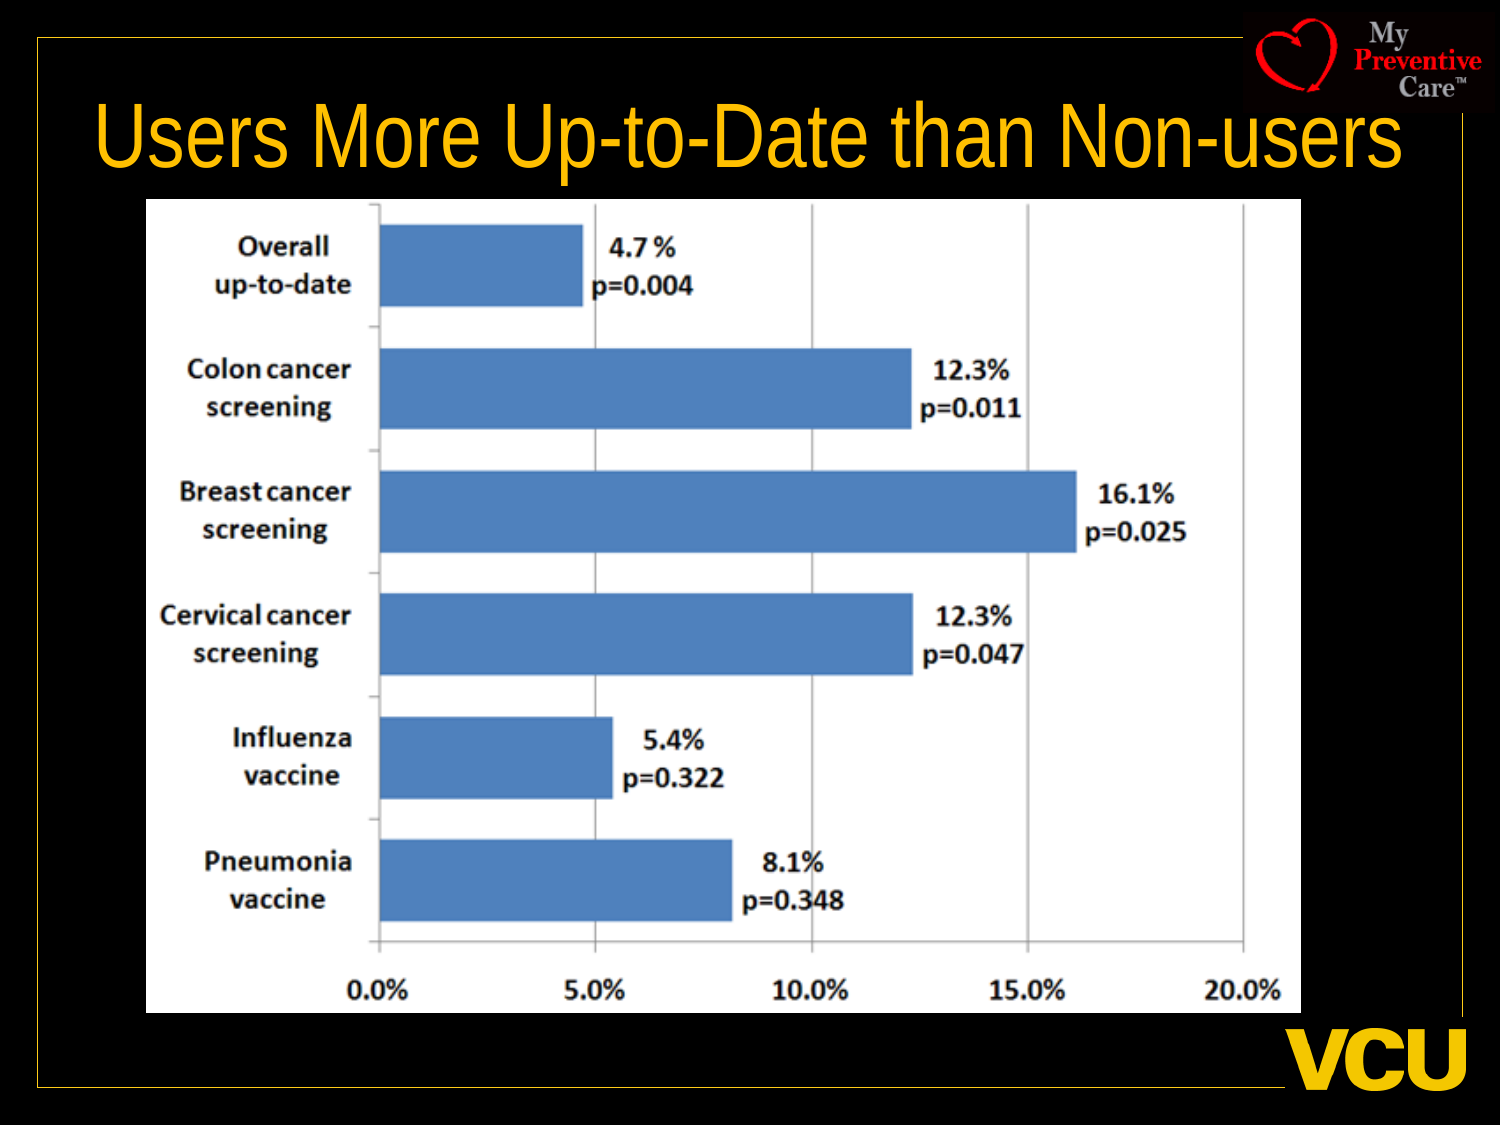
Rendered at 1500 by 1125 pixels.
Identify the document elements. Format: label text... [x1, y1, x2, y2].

picture [1243, 12, 1495, 113]
title Users More Up-to-Date than Non-users [37, 37, 1463, 226]
picture [1285, 1017, 1474, 1091]
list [146, 199, 1301, 1013]
